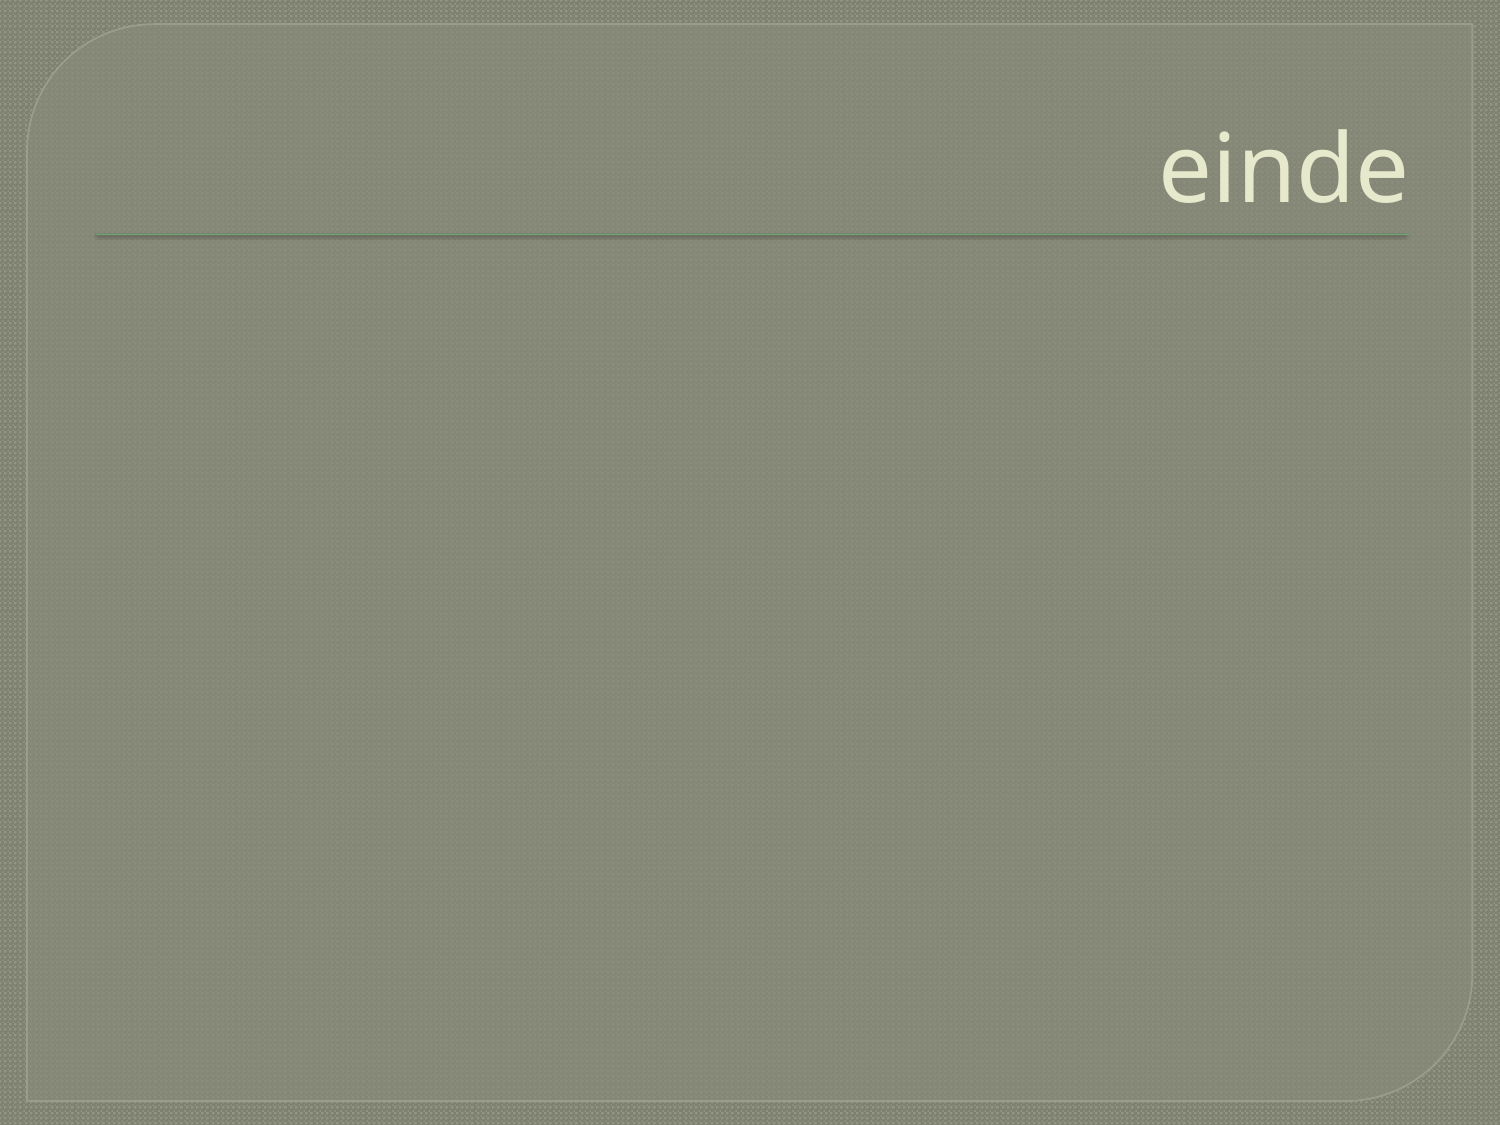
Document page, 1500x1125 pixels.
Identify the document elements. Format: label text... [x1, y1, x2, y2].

title einde [75, 41, 1425, 230]
